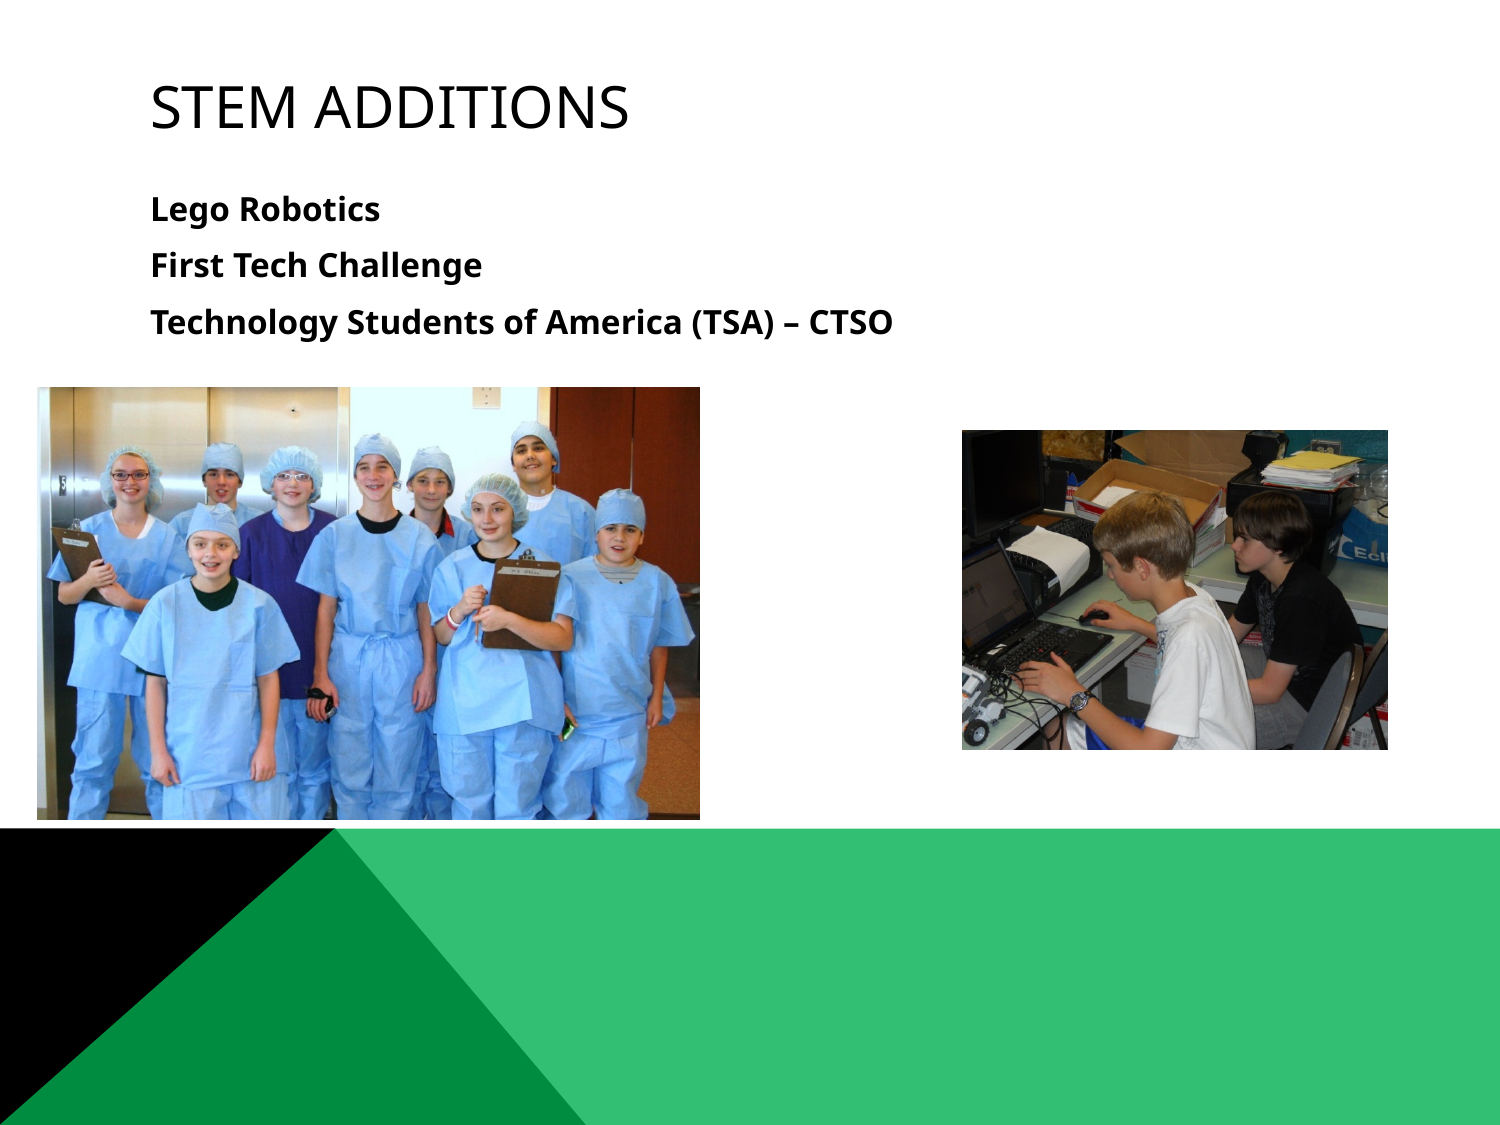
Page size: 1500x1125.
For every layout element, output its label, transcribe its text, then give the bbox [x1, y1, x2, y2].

title STEM Additions [135, 60, 1369, 150]
picture [37, 387, 701, 820]
list Lego Robotics First Tech Challenge Technology Students of America (TSA) – CTSO [135, 180, 1369, 768]
picture [962, 430, 1388, 750]
